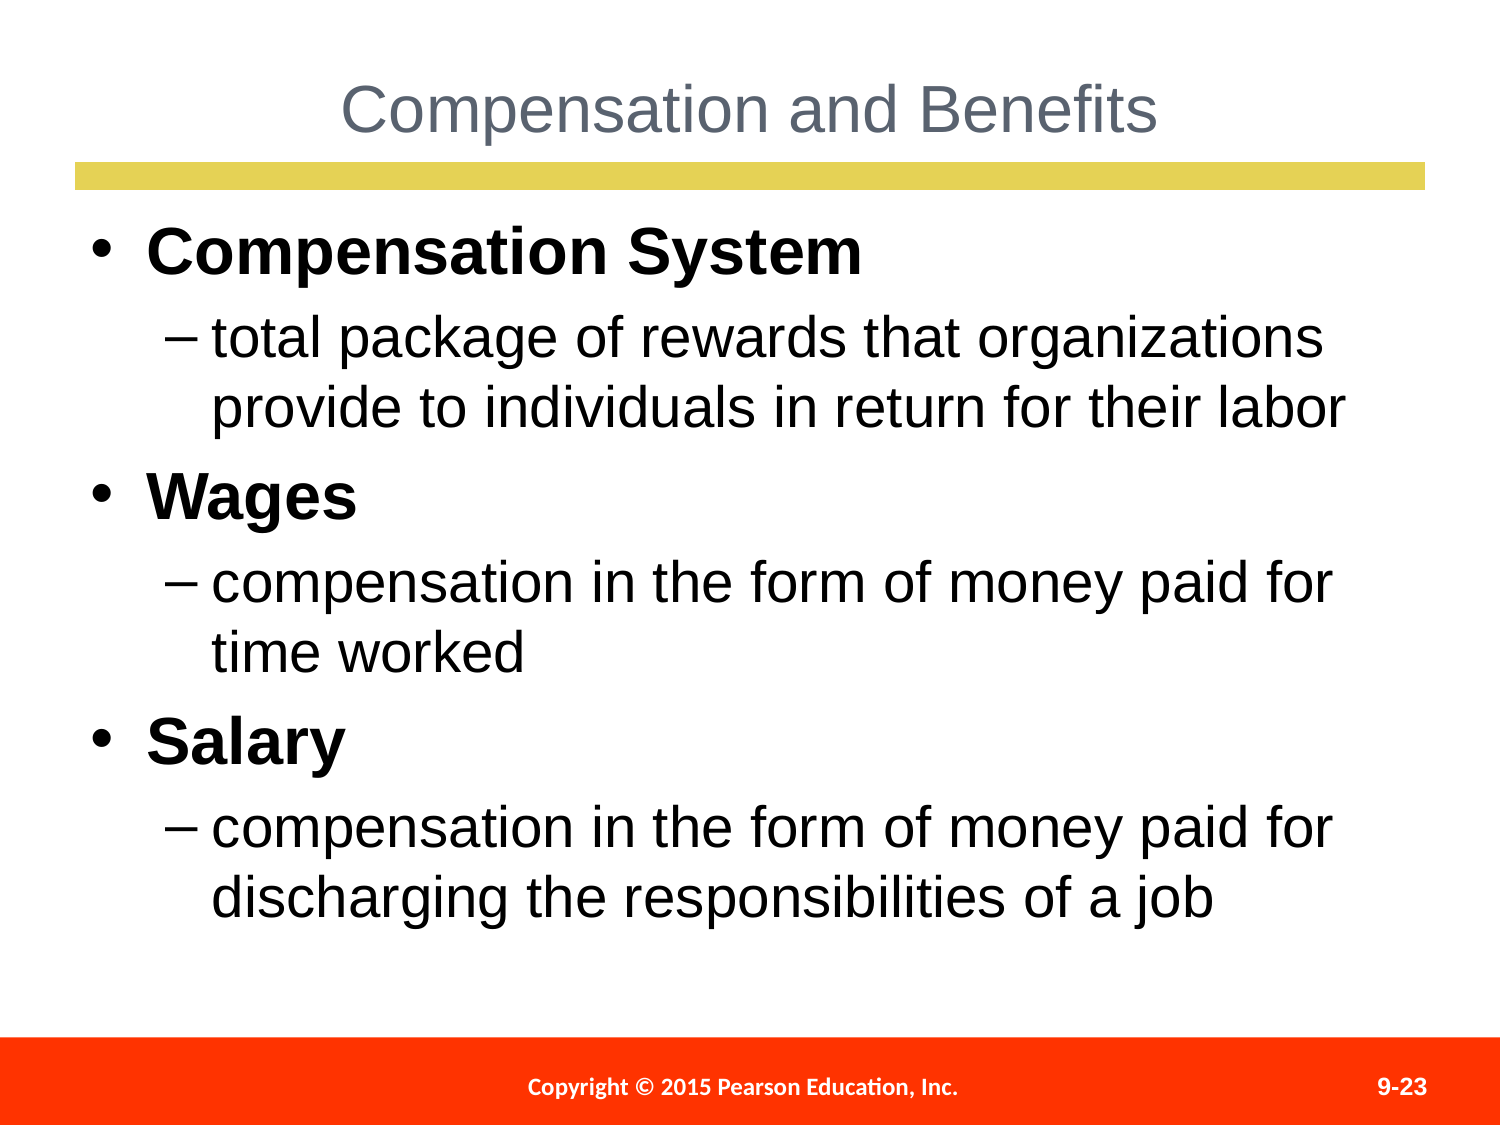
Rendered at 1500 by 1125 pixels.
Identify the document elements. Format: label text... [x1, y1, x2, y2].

list Compensation System total package of rewards that organizations provide to individuals in return for their labor Wages compensation in the form of money paid for time worked Salary compensation in the form of money paid for discharging the responsibilities of a job [74, 199, 1426, 1006]
title Compensation and Benefits [74, 12, 1426, 199]
